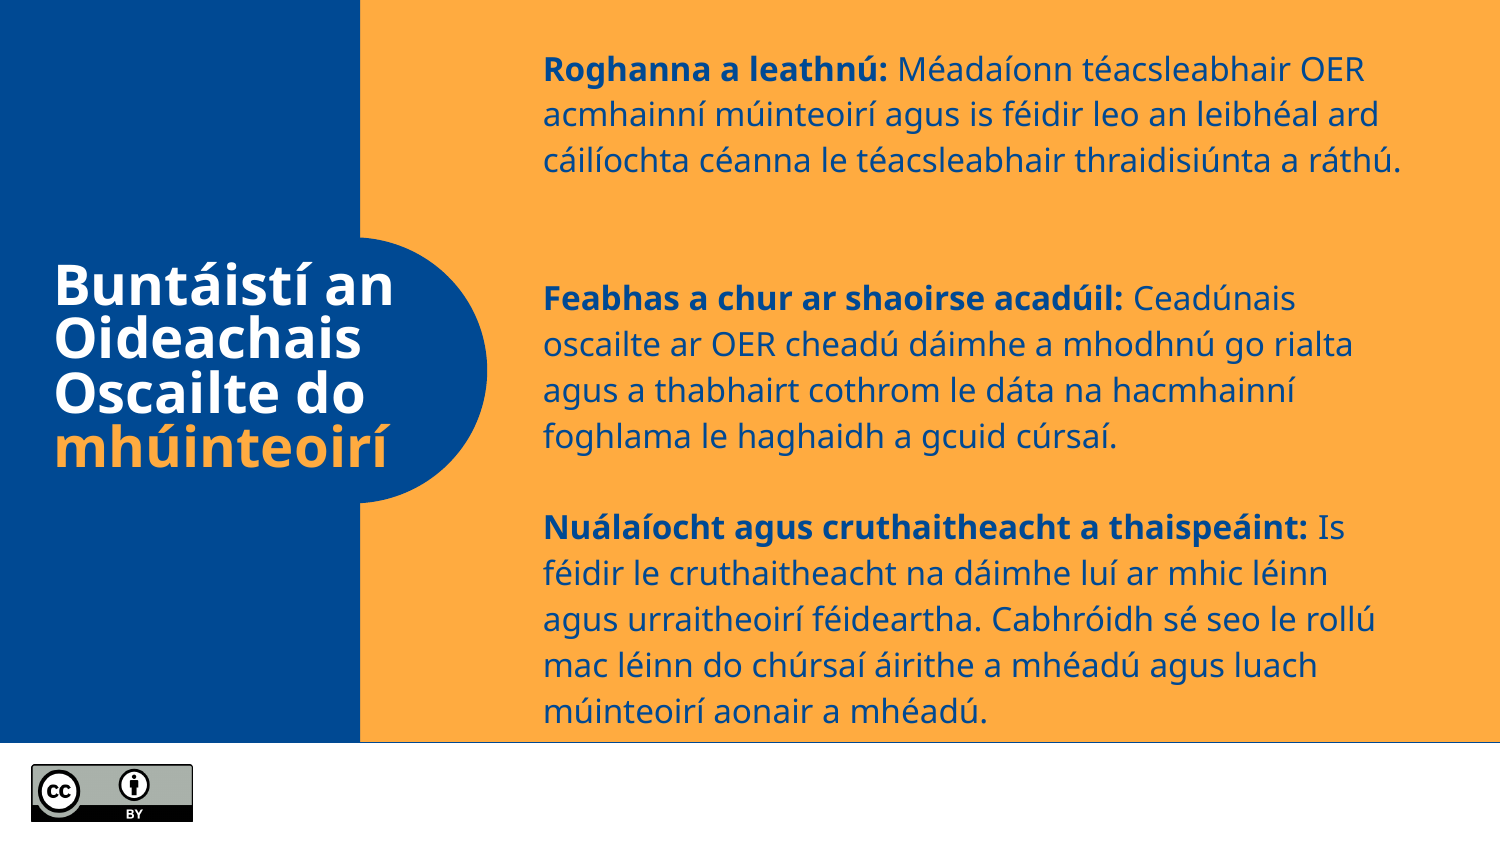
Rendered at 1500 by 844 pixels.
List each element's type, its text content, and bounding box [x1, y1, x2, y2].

text_box [304, 237, 401, 246]
text_box Buntáistí an Oideachais Oscailte do mhúinteoirí [38, 246, 421, 547]
text_box [0, 750, 1500, 844]
text_box Roghanna a leathnú: Méadaíonn téacsleabhair OER acmhainní múinteoirí agus is féidir leo an leibhéal ard cáilíochta céanna le téacsleabhair thraidisiúnta a ráthú. Feabhas a chur ar shaoirse acadúil: Ceadúnais oscailte ar OER cheadú dáimhe a mhodhnú go rialta agus a thabhairt cothrom le dáta na hacmhainní foghlama le haghaidh a gcuid cúrsaí. Nuálaíocht agus cruthaitheacht a thaispeáint: Is féidir le cruthaitheacht na dáimhe luí ar mhic léinn agus urraitheoirí féideartha. Cabhróidh sé seo le rollú mac léinn do chúrsaí áirithe a mhéadú agus luach múinteoirí aonair a mhéadú. [527, 26, 1424, 741]
picture [31, 764, 193, 822]
text_box [421, 255, 488, 485]
text_box [0, 0, 361, 742]
